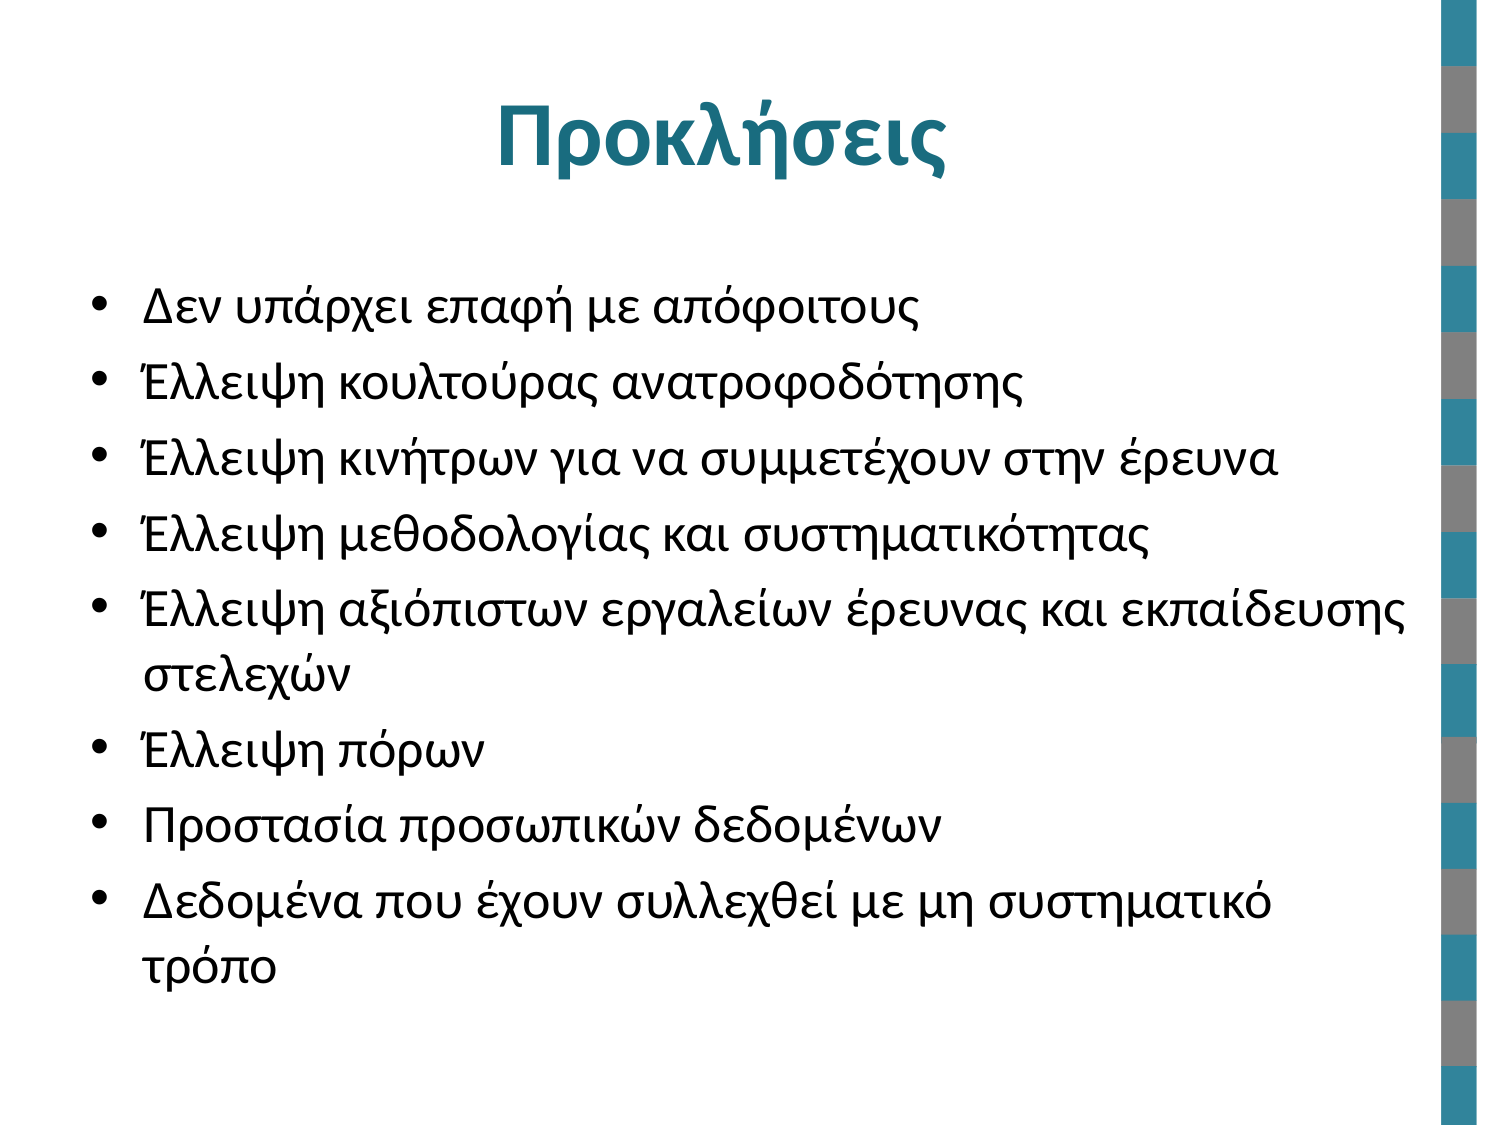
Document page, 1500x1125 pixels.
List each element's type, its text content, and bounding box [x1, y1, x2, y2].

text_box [1441, 0, 1477, 1125]
list Δεν υπάρχει επαφή με απόφοιτους Έλλειψη κουλτούρας ανατροφοδότησης Έλλειψη κινήτρων για να συμμετέχουν στην έρευνα Έλλειψη μεθοδολογίας και συστηματικότητας Έλλειψη αξιόπιστων εργαλείων έρευνας και εκπαίδευσης στελεχών Έλλειψη πόρων Προστασία προσωπικών δεδομένων Δεδομένα που έχουν συλλεχθεί με μη συστηματικό τρόπο [75, 262, 1425, 1005]
title Προκλήσεις [46, 35, 1397, 223]
